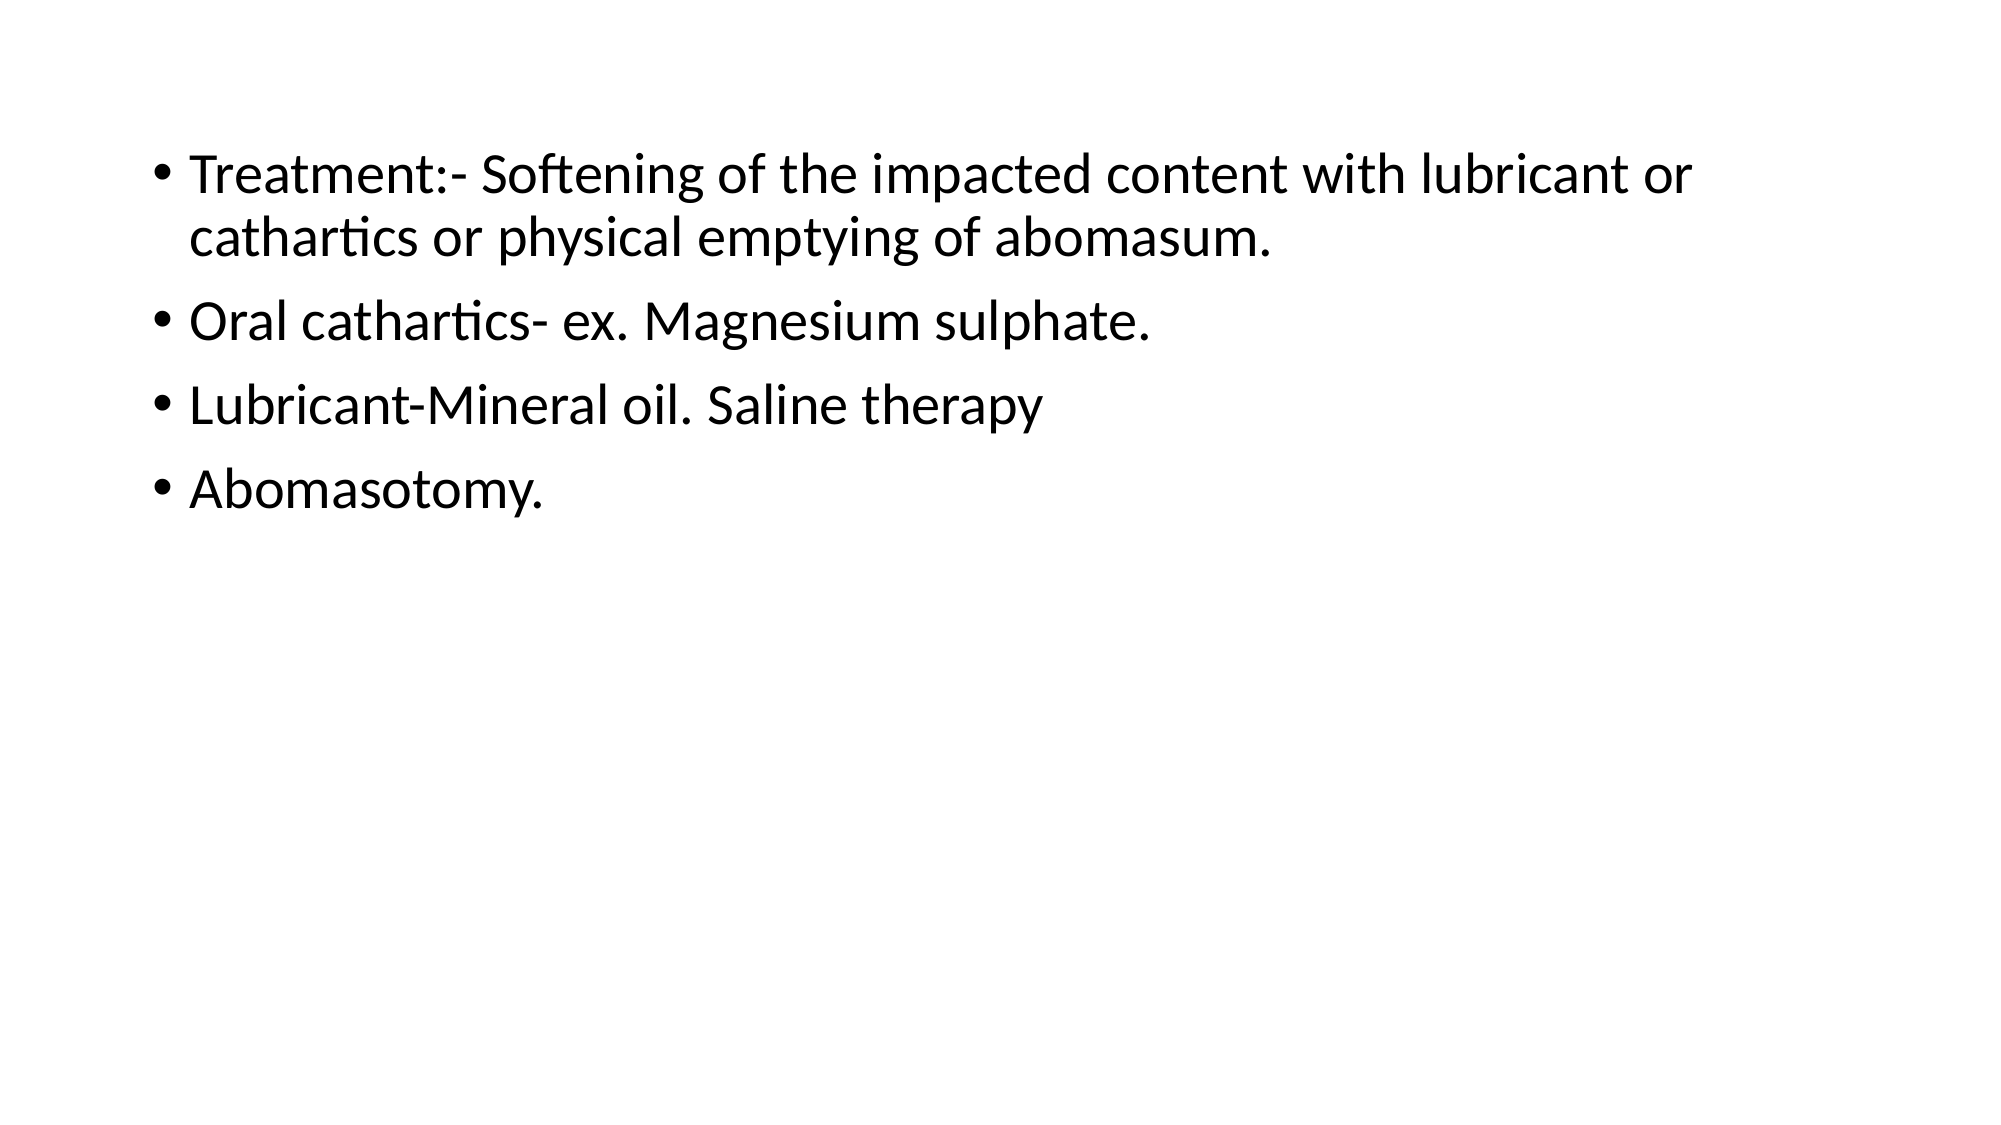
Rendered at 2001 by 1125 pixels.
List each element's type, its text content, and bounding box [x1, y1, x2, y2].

list Treatment:- Softening of the impacted content with lubricant or cathartics or physical emptying of abomasum. Oral cathartics- ex. Magnesium sulphate. Lubricant-Mineral oil. Saline therapy Abomasotomy. [137, 136, 1863, 1002]
